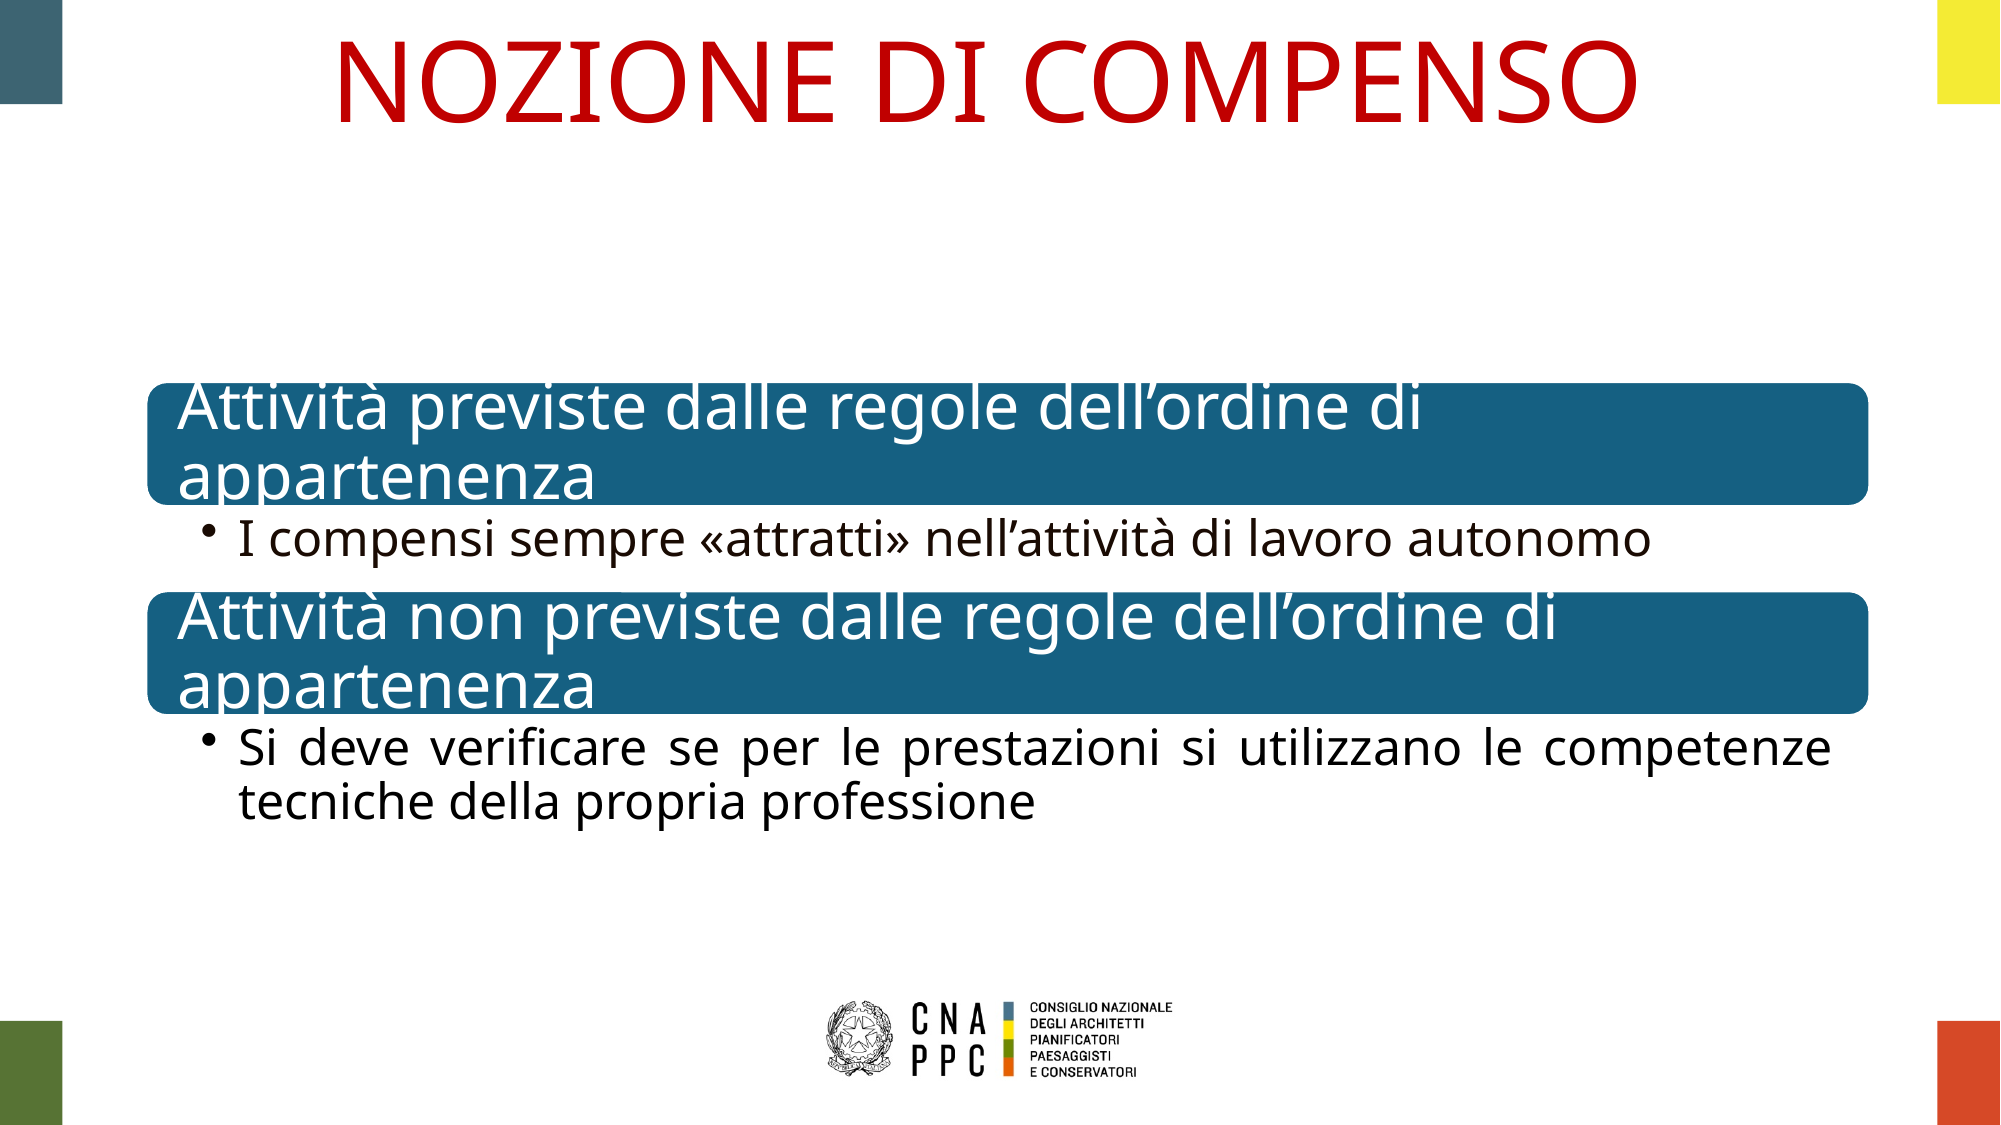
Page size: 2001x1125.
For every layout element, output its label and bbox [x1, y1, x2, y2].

text_box [0, 0, 2000, 1125]
